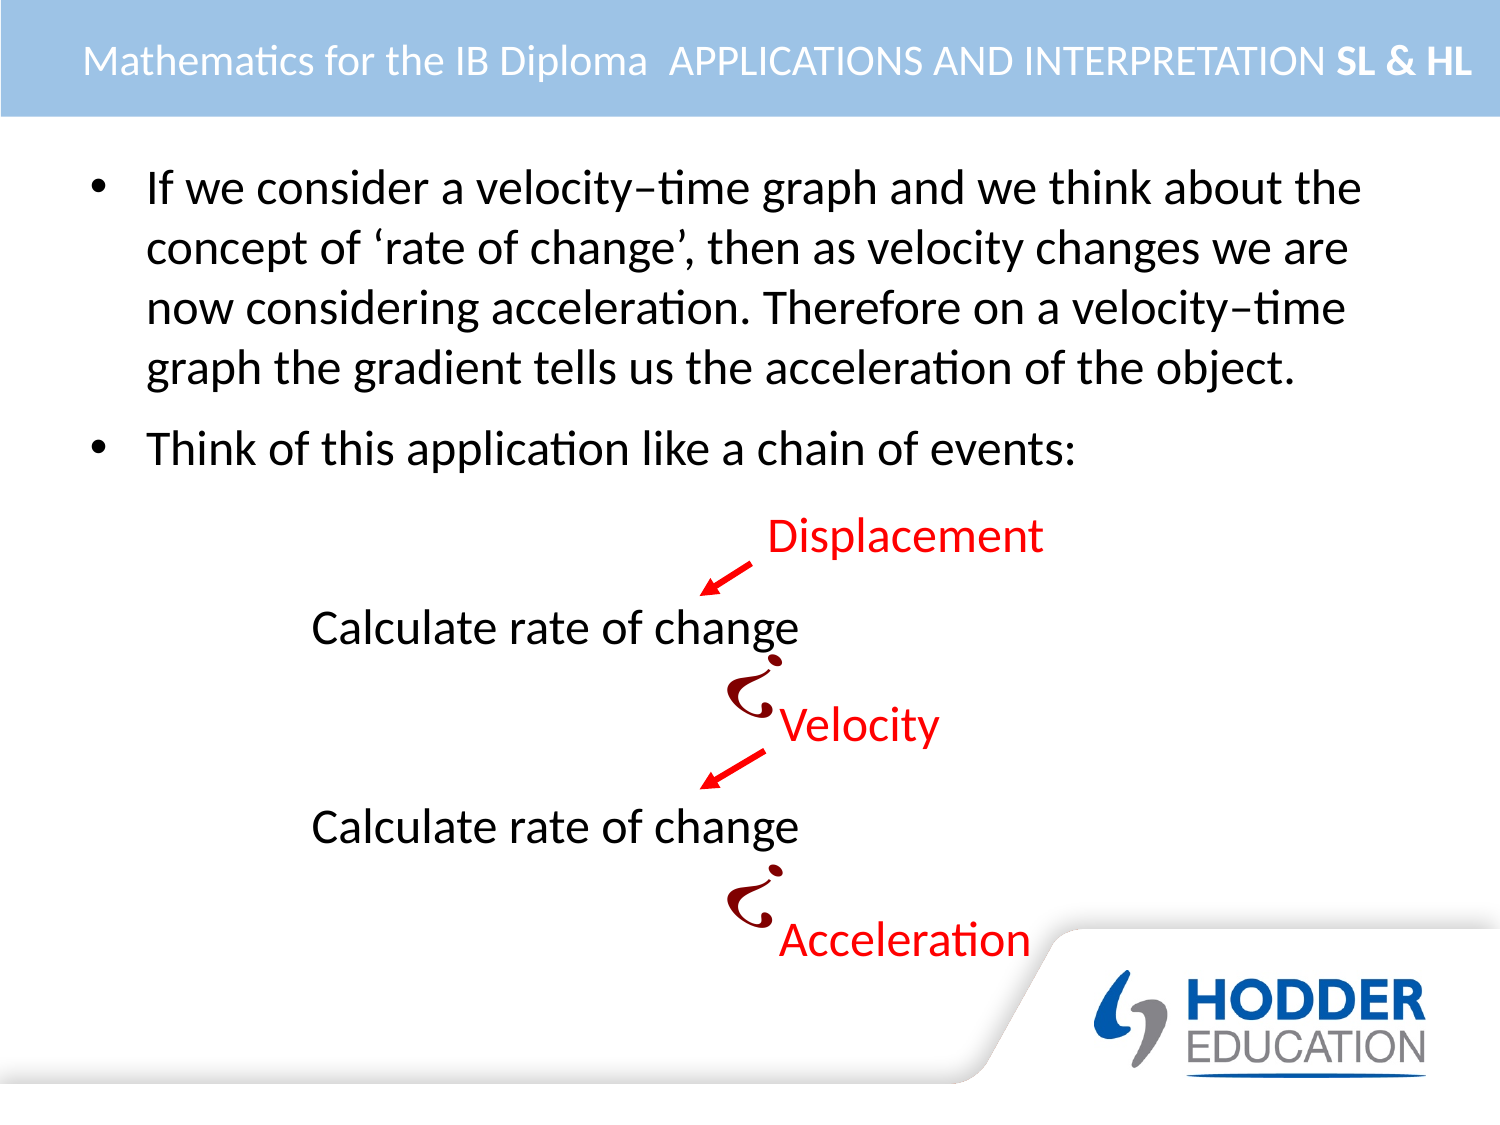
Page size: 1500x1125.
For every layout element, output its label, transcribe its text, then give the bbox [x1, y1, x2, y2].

text_box Calculate rate of change [296, 586, 815, 662]
text_box Velocity [764, 683, 956, 759]
text_box If we consider a velocity–time graph and we think about the concept of ‘rate of change’, then as velocity changes we are now considering acceleration. Therefore on a velocity–time graph the gradient tells us the acceleration of the object. Think of this application like a chain of events: [74, 147, 1434, 484]
text_box Calculate rate of change [296, 786, 815, 862]
text_box Displacement [752, 494, 1060, 570]
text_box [699, 563, 752, 597]
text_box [699, 750, 765, 790]
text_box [0, 893, 1500, 1125]
text_box Mathematics for the IB Diploma APPLICATIONS AND INTERPRETATION SL & HL [0, 0, 1500, 118]
